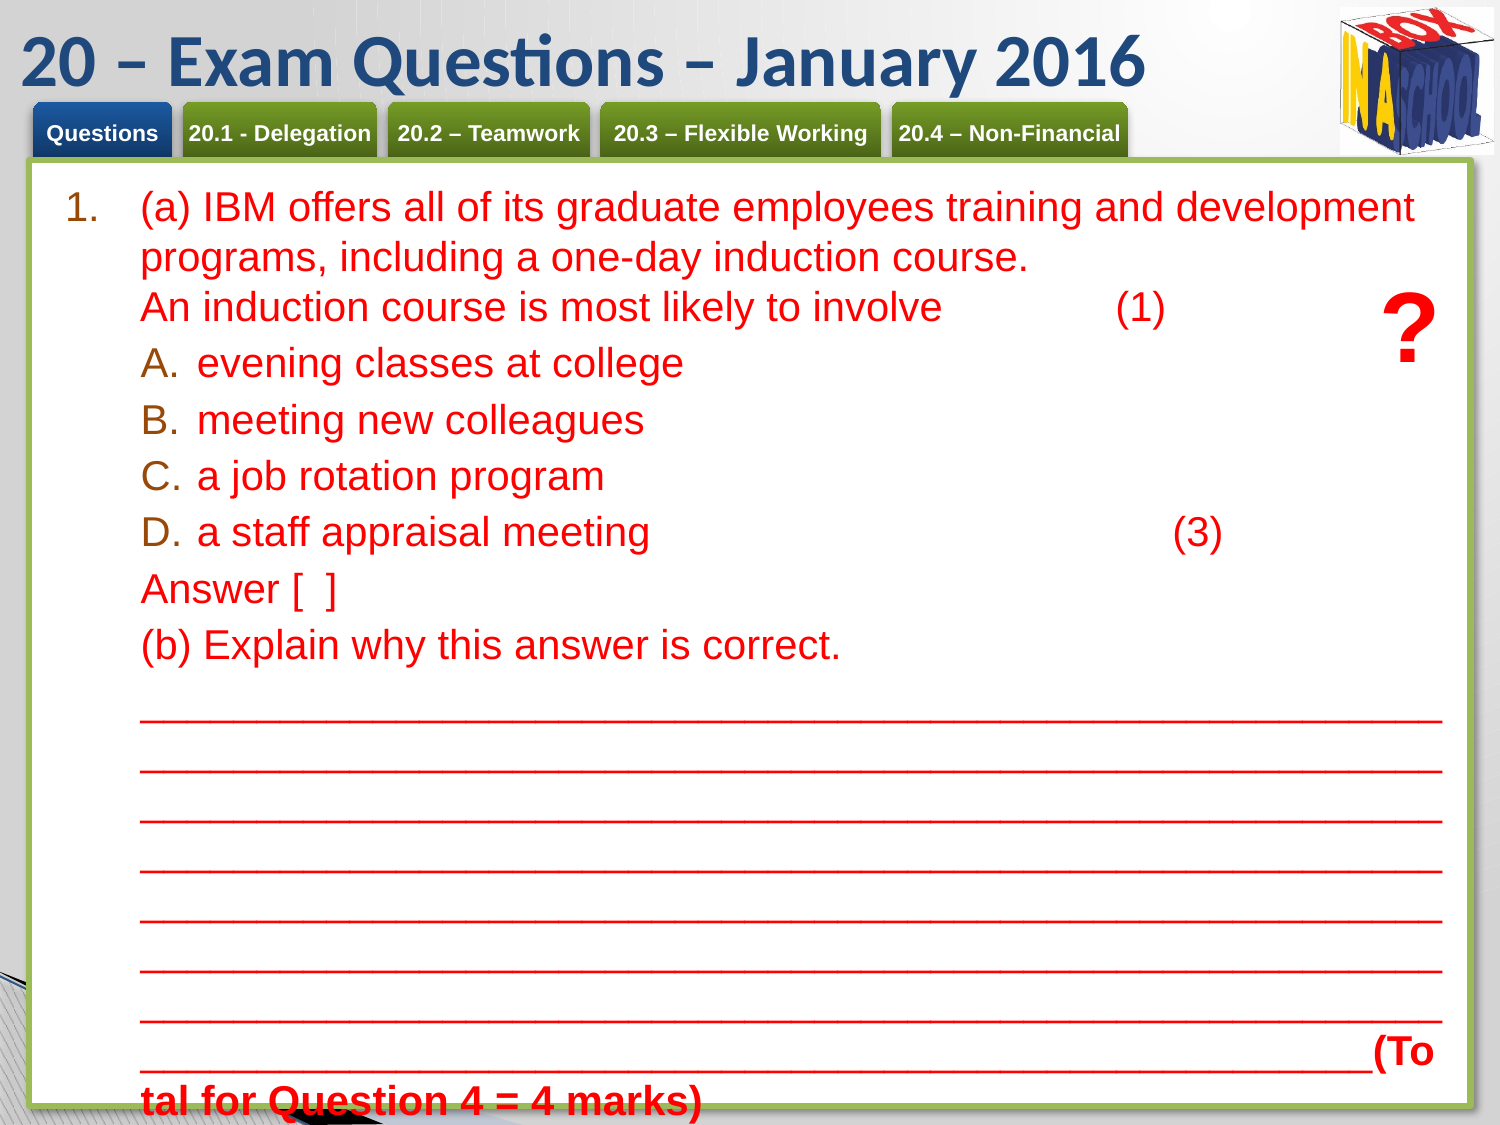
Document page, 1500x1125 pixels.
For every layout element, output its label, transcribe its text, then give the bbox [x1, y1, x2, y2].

text_box ? [1364, 255, 1456, 390]
title 20 – Exam Questions – January 2016 [5, 11, 1270, 102]
text_box (a) IBM offers all of its graduate employees training and development programs, including a one-day induction course. An induction course is most likely to involve (1) evening classes at college meeting new colleagues a job rotation program a staff appraisal meeting (3) Answer [ ] (b) Explain why this answer is correct. _____________________________________________________________________________________________________________________________________________________________________________________________________________________________________________________________________________________________________________________________________________________________________________________________________________________________________________________________(Total for Question 4 = 4 marks) [50, 172, 1459, 1125]
picture [1340, 7, 1495, 155]
